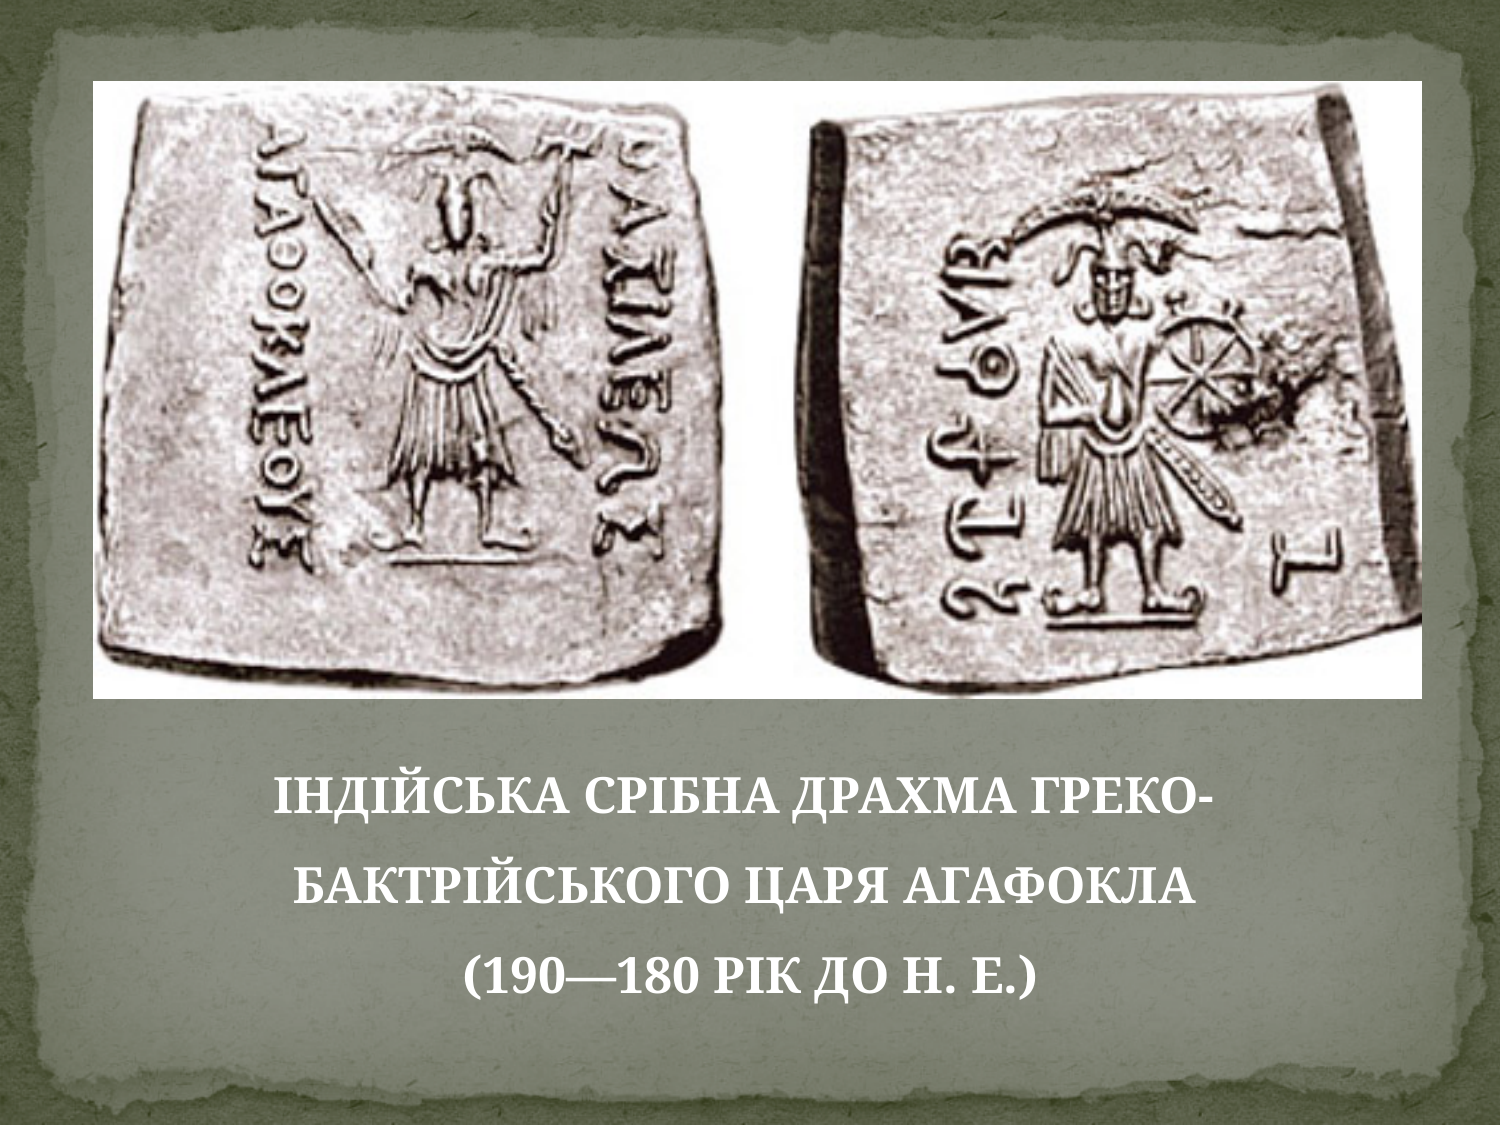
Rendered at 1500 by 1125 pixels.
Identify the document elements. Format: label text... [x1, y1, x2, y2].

picture [94, 82, 1423, 700]
text_box ІНДІЙСЬКА СРІБНА ДРАХМА ГРЕКО-БАКТРІЙСЬКОГО ЦАРЯ АГАФОКЛА (190—180 РІК ДО Н. Е.) [88, 726, 1400, 1012]
